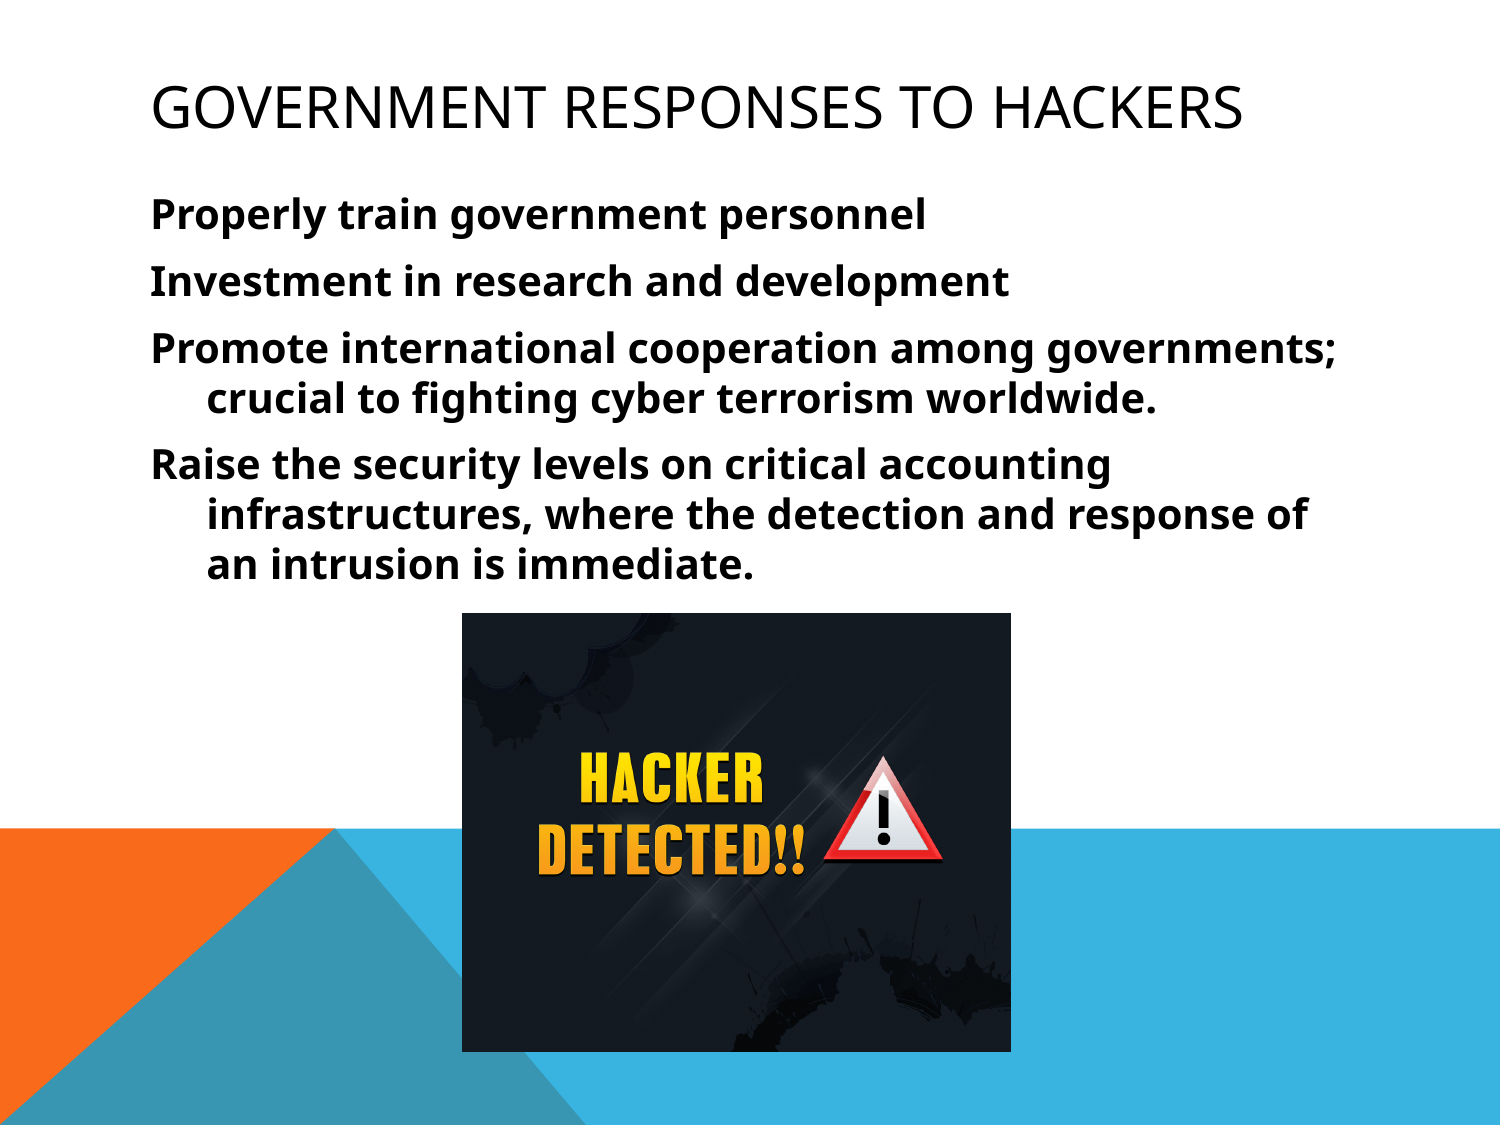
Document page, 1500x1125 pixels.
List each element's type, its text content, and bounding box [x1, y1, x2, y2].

picture [462, 612, 1011, 1052]
title Government responses to hackers [135, 60, 1369, 150]
list Properly train government personnel Investment in research and development Promote international cooperation among governments; crucial to fighting cyber terrorism worldwide. Raise the security levels on critical accounting infrastructures, where the detection and response of an intrusion is immediate. [135, 180, 1369, 768]
